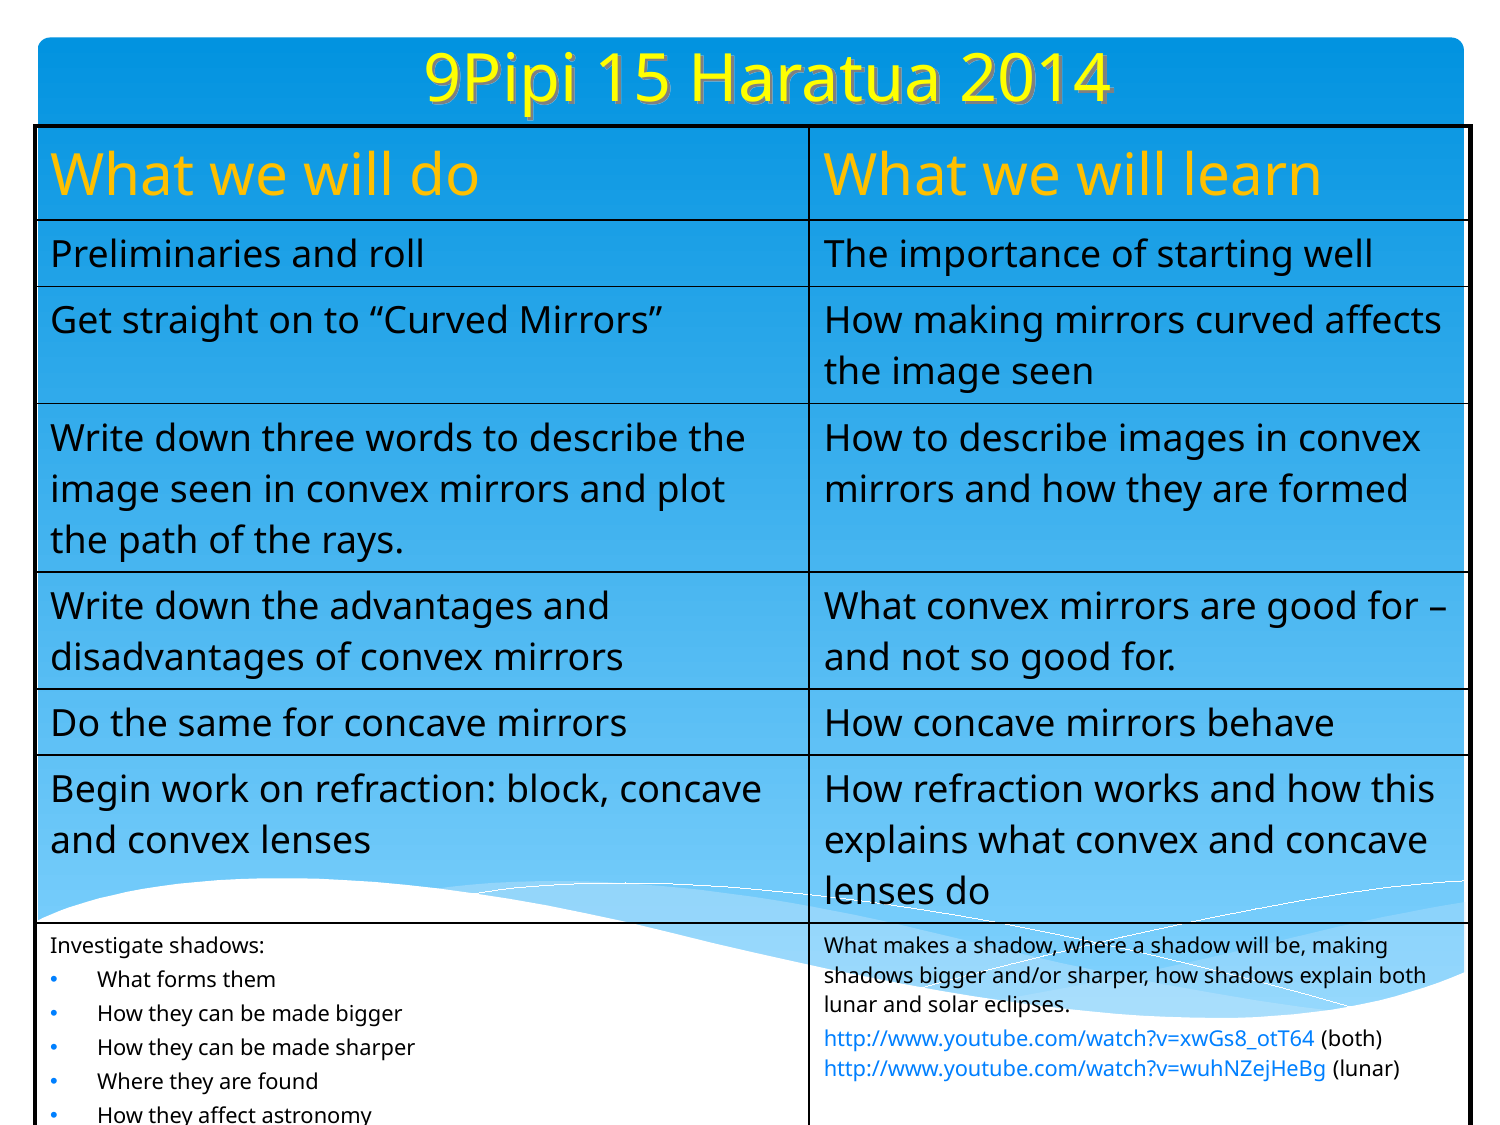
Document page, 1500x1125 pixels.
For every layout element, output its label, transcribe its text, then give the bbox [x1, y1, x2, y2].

table_cell How refraction works and how this explains what convex and concave lenses do [810, 756, 1468, 922]
table_cell Get straight on to “Curved Mirrors” [37, 287, 808, 403]
table_cell Investigate shadows: What forms them How they can be made bigger How they can be made sharper Where they are found How they affect astronomy [37, 924, 808, 1125]
table_header What we will do [37, 128, 808, 219]
table_cell The importance of starting well [810, 221, 1468, 286]
table_cell How making mirrors curved affects the image seen [810, 287, 1468, 403]
table_cell Do the same for concave mirrors [37, 690, 808, 754]
table_cell How to describe images in convex mirrors and how they are formed [810, 404, 1468, 571]
table_cell Preliminaries and roll [37, 221, 808, 286]
table_cell What convex mirrors are good for – and not so good for. [810, 573, 1468, 688]
table_cell Write down the advantages and disadvantages of convex mirrors [37, 573, 808, 688]
table_header What we will learn [810, 128, 1468, 219]
table_cell Write down three words to describe the image seen in convex mirrors and plot the path of the rays. [37, 404, 808, 571]
table_cell What makes a shadow, where a shadow will be, making shadows bigger and/or sharper, how shadows explain both lunar and solar eclipses. http://www.youtube.com/watch?v=xwGs8_otT64 (both) http://www.youtube.com/watch?v=wuhNZejHeBg (lunar) [810, 924, 1468, 1125]
table_cell Begin work on refraction: block, concave and convex lenses [37, 756, 808, 922]
table_cell How concave mirrors behave [810, 690, 1468, 754]
text_box 9Pipi 15 Haratua 2014 [162, 24, 1375, 124]
